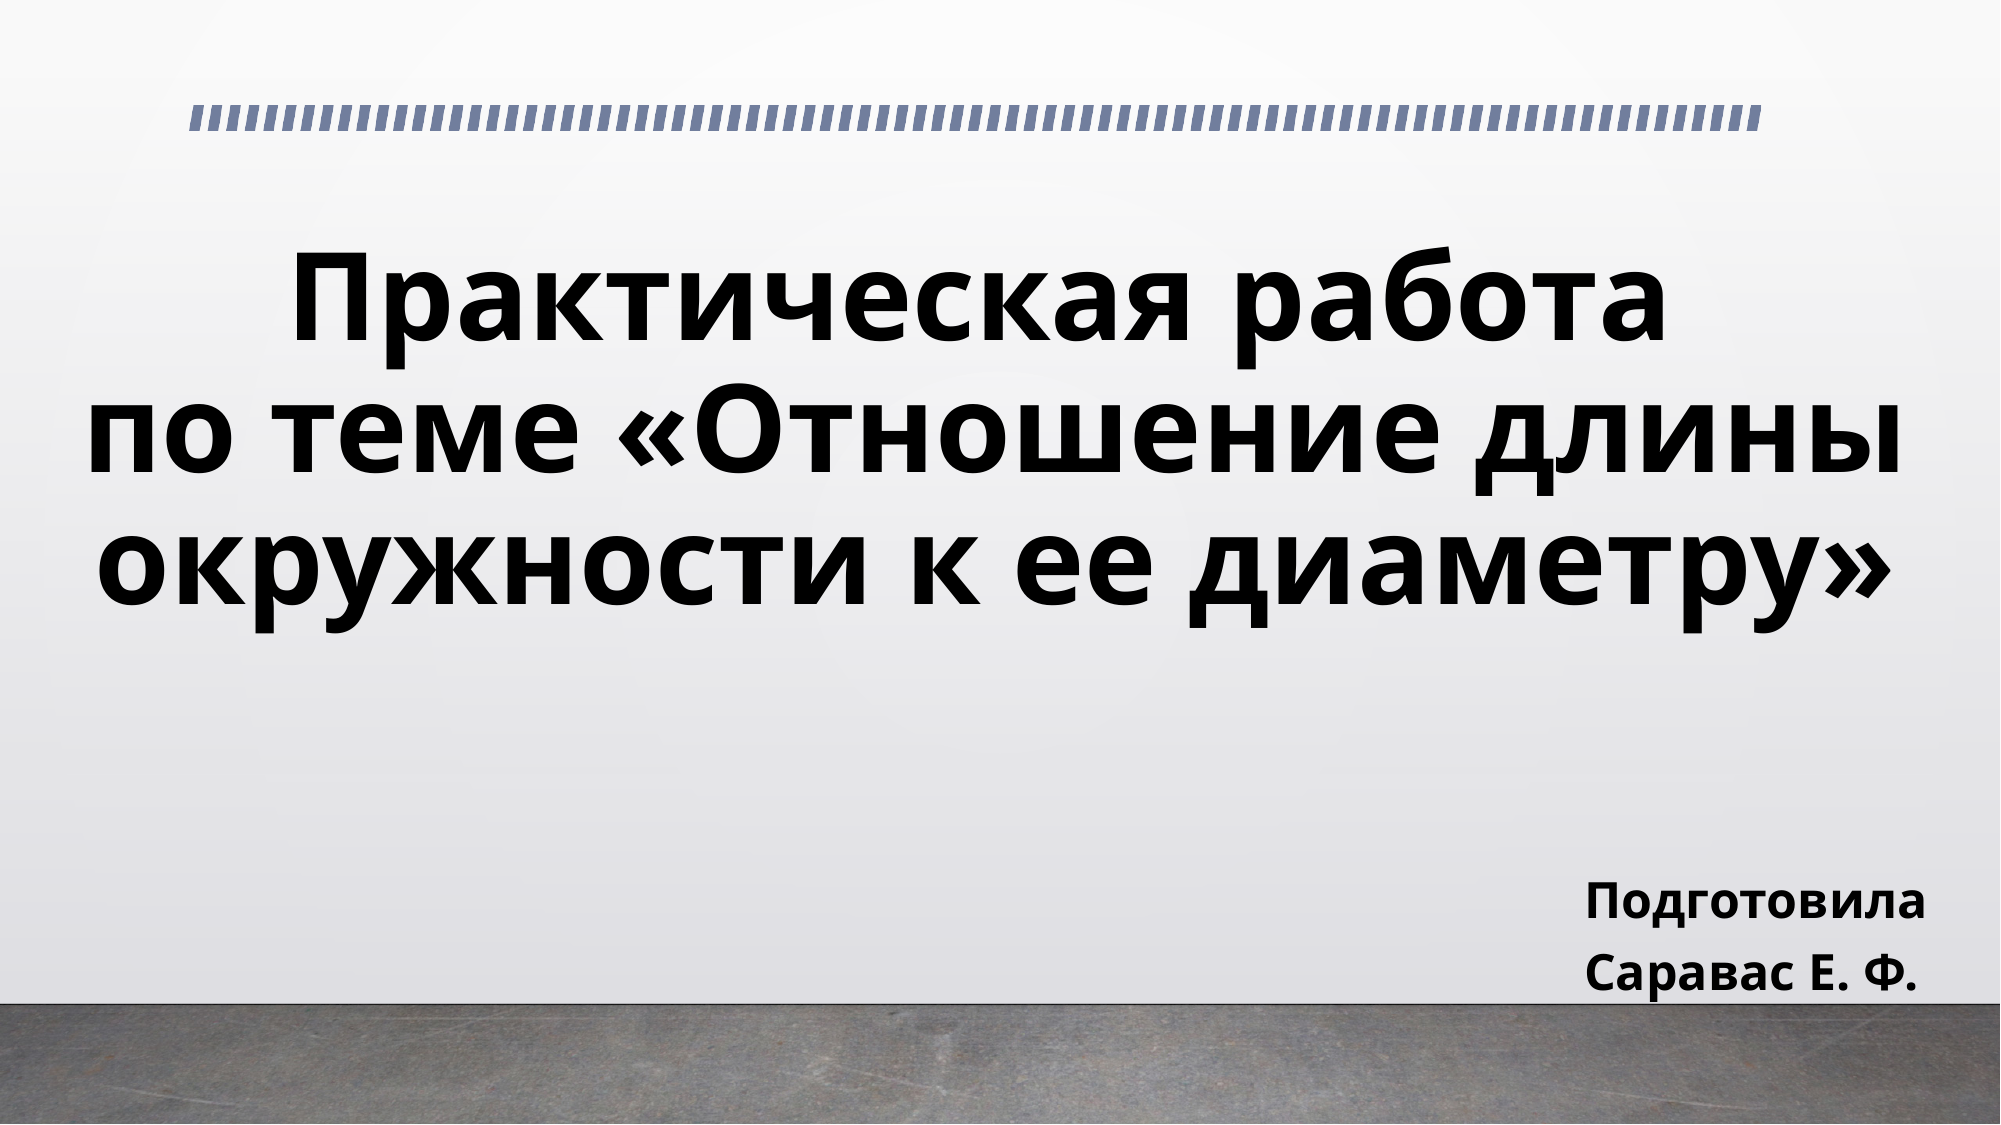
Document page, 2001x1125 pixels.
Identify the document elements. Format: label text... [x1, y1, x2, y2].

subtitle Подготовила Саравас Е. Ф. [1569, 841, 1971, 1018]
title Практическая работа по теме «Отношение длины окружности к ее диаметру» [59, 201, 1932, 631]
picture [0, 1004, 2000, 1124]
